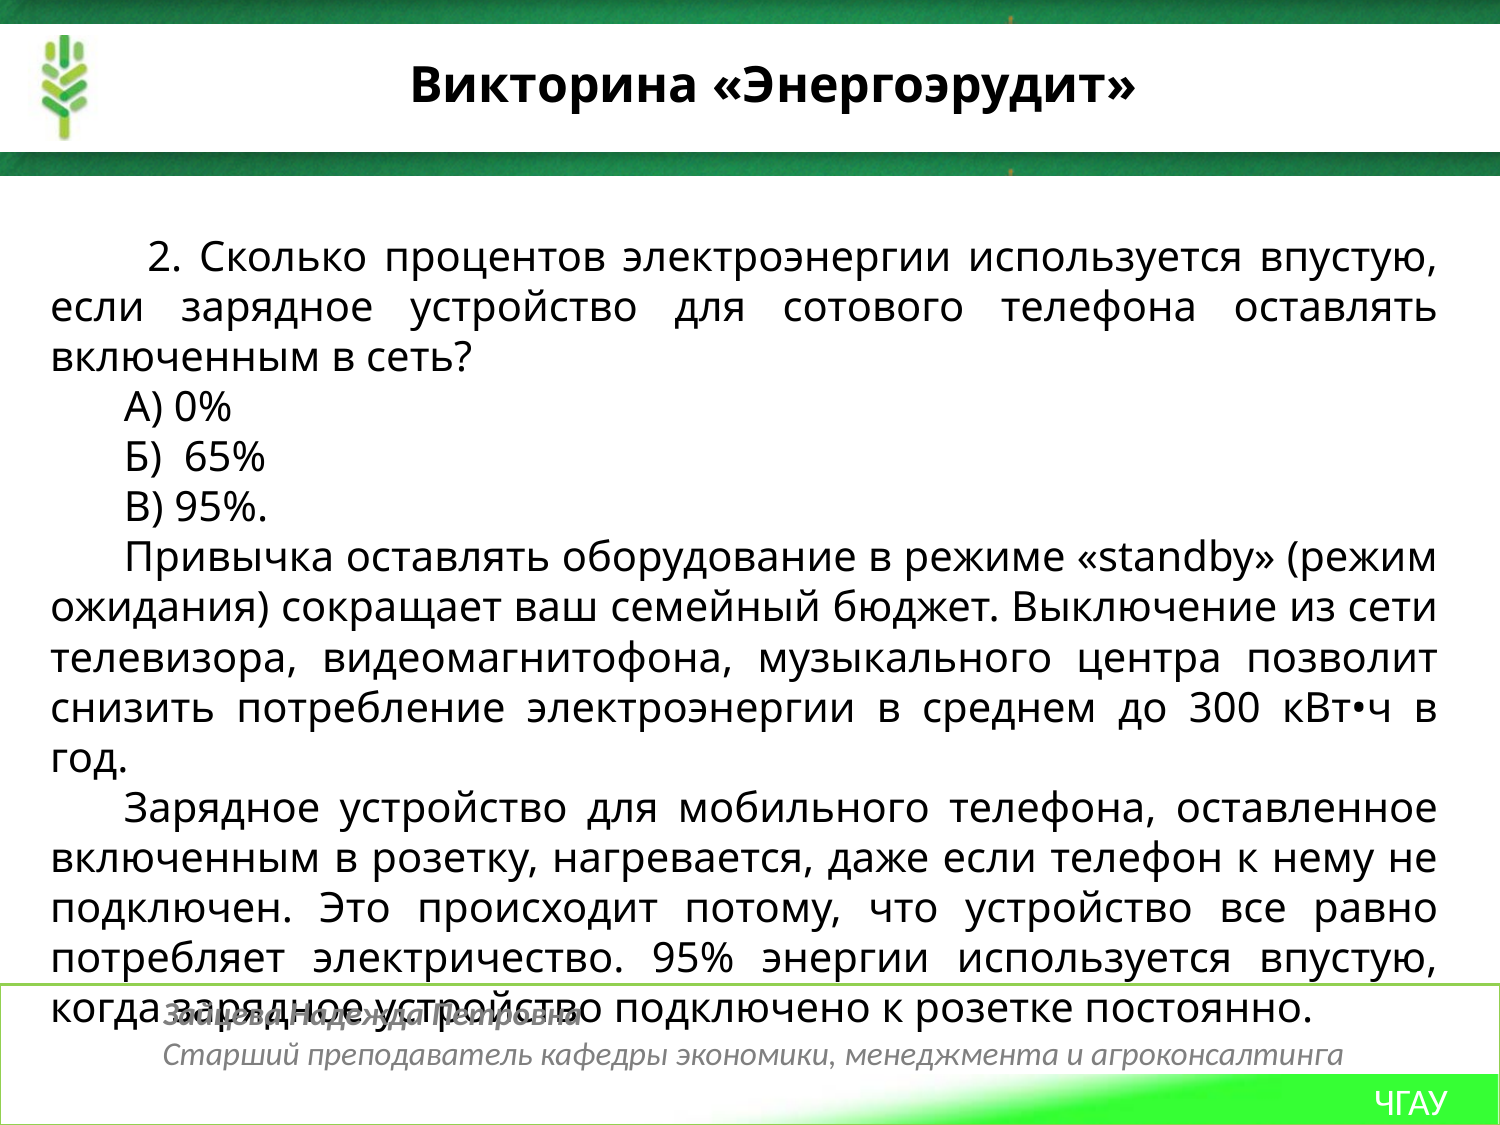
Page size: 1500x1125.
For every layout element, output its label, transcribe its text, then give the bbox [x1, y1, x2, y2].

picture [0, 0, 1500, 24]
list 2. Сколько процентов электроэнергии используется впустую, если зарядное устройство для сотового телефона оставлять включенным в сеть? А) 0% Б) 65% В) 95%. Привычка оставлять оборудование в режиме «standby» (режим ожидания) сокращает ваш семейный бюджет. Выключение из сети телевизора, видеомагнитофона, музыкального центра позволит снизить потребление электроэнергии в среднем до 300 кВт•ч в год. Зарядное устройство для мобильного телефона, оставленное включенным в розетку, нагревается, даже если телефон к нему не подключен. Это происходит потому, что устройство все равно потребляет электричество. 95% энергии используется впустую, когда зарядное устройство подключено к розетке постоянно. [35, 222, 1454, 961]
picture [304, 1074, 1500, 1125]
picture [11, 34, 118, 141]
text_box Зайцева Надежда Петровна Старший преподаватель кафедры экономики, менеджмента и агроконсалтинга [0, 984, 1500, 1125]
title Викторина «Энергоэрудит» [119, 35, 1454, 129]
picture [0, 152, 1500, 177]
